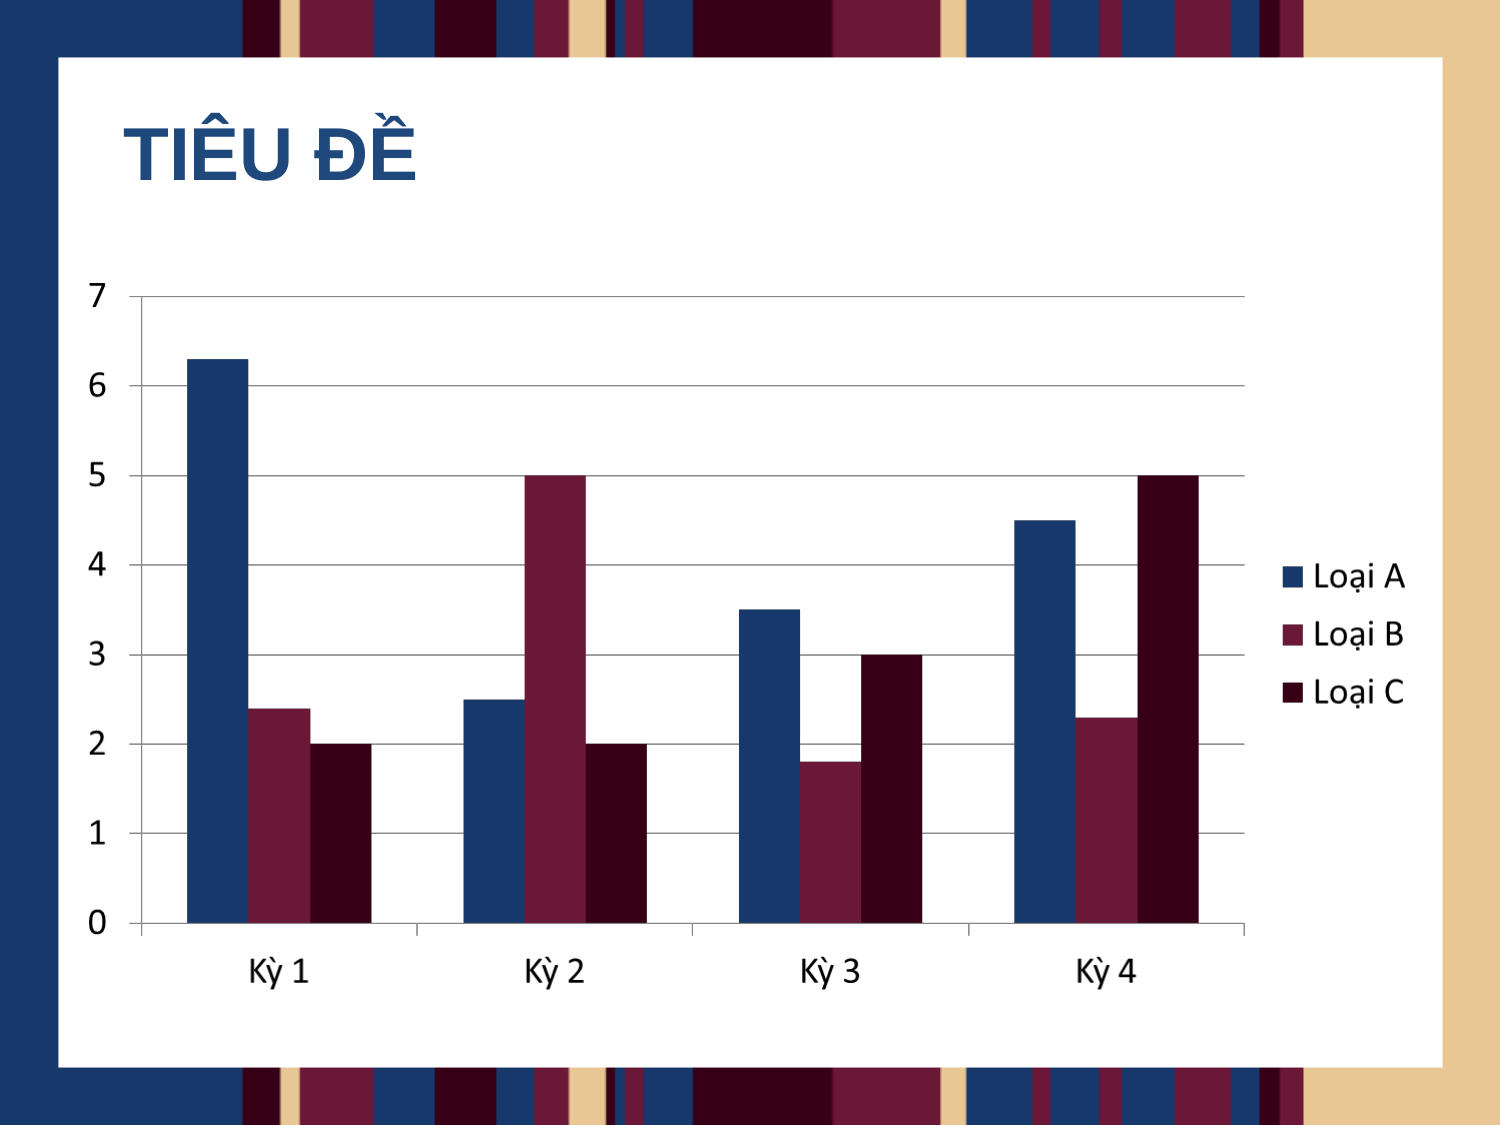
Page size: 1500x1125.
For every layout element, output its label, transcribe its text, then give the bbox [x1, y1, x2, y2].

text_box tiêu đỀ [108, 86, 973, 215]
picture [0, 0, 1500, 1125]
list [66, 253, 1434, 1014]
